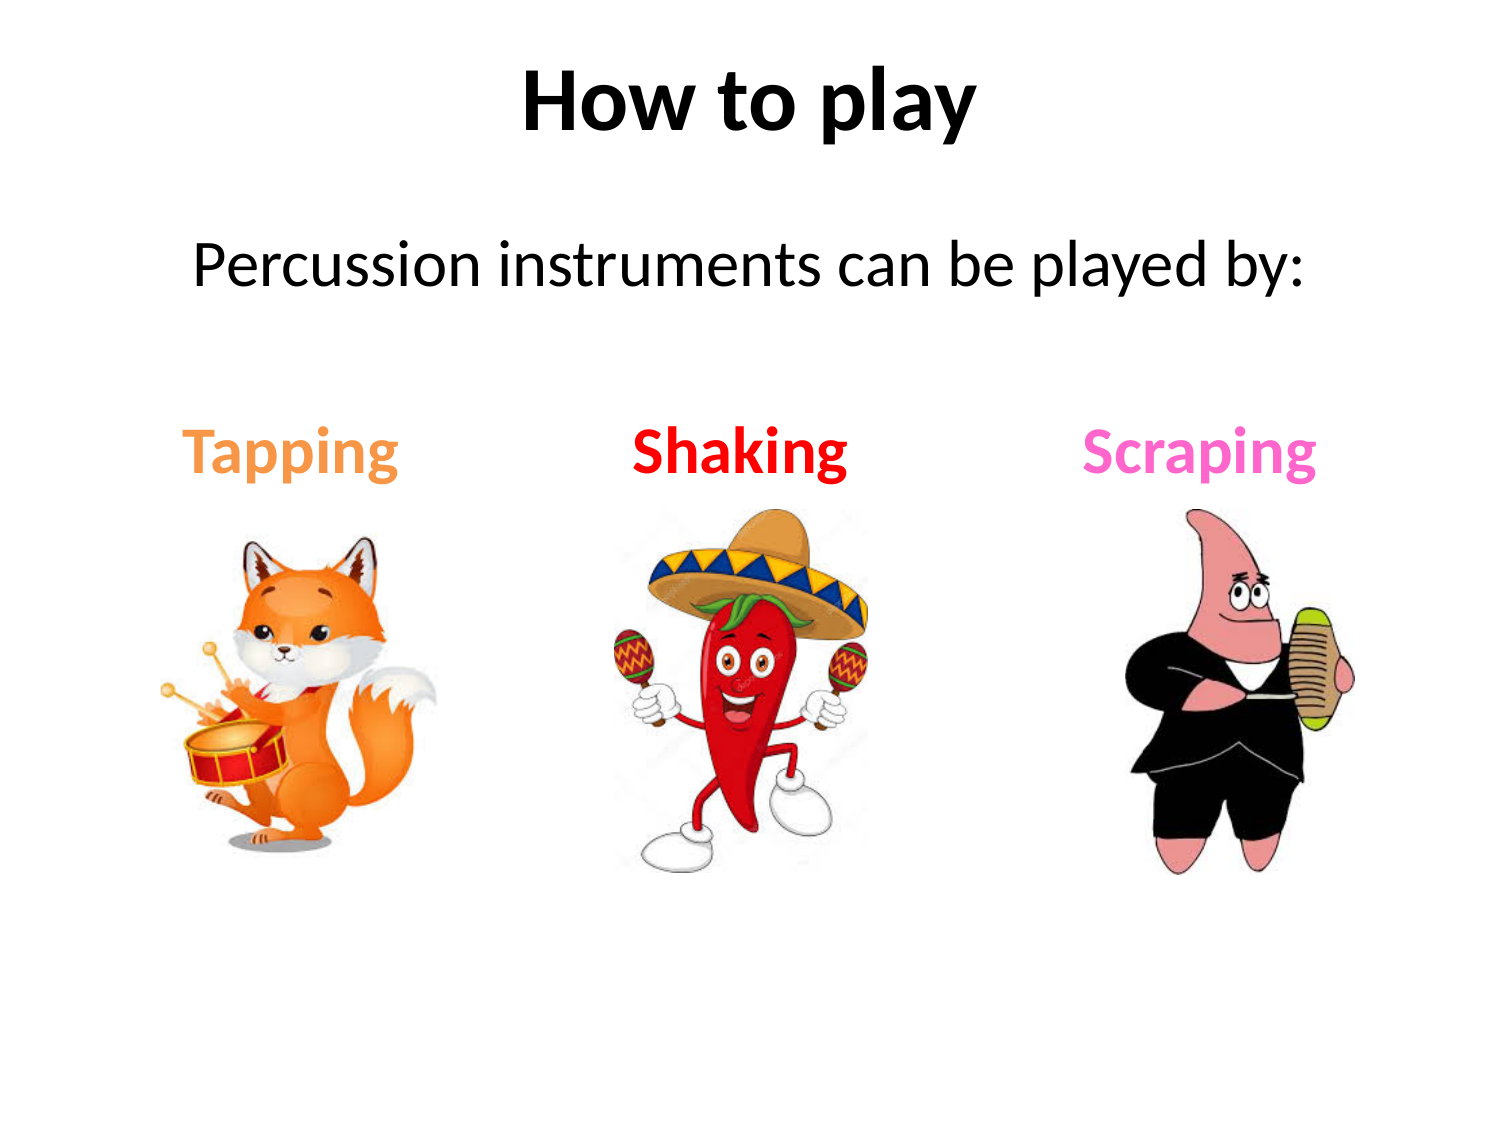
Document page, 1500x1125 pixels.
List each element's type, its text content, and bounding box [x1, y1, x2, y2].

list Percussion instruments can be played by: Tapping Shaking Scraping [75, 212, 1425, 1105]
picture [614, 509, 868, 873]
title How to play [75, 0, 1425, 188]
picture [1124, 509, 1355, 876]
picture [137, 522, 476, 860]
